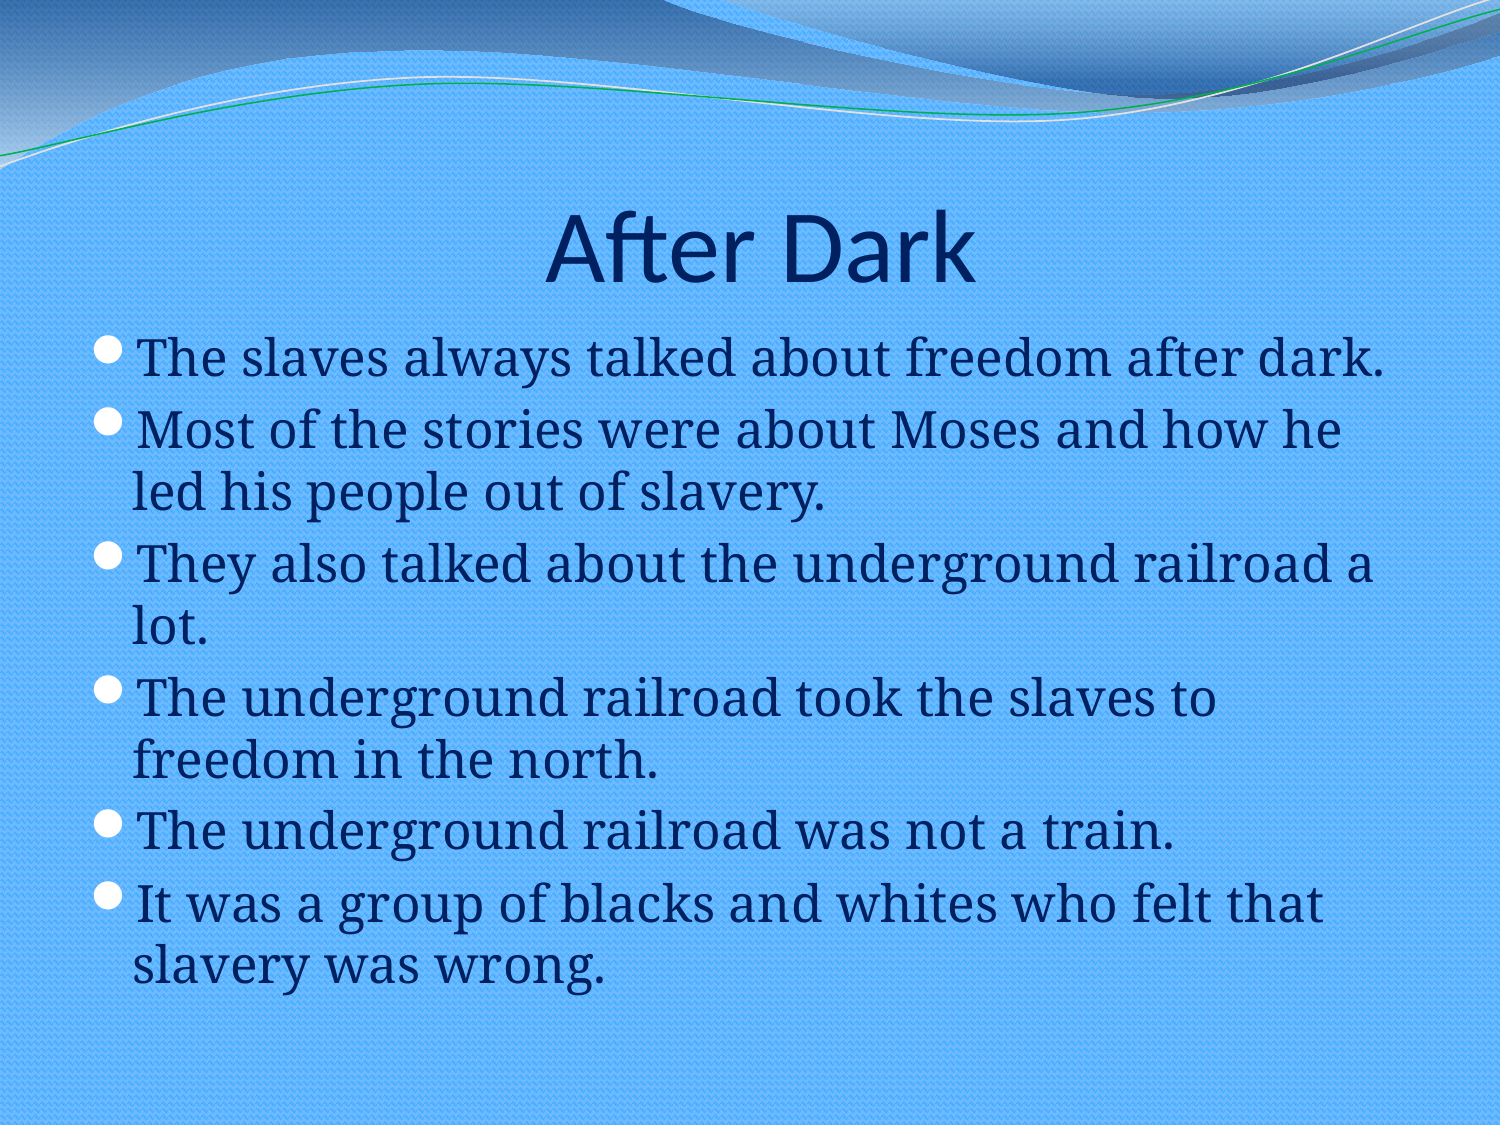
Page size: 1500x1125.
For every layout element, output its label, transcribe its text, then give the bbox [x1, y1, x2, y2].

list The slaves always talked about freedom after dark. Most of the stories were about Moses and how he led his people out of slavery. They also talked about the underground railroad a lot. The underground railroad took the slaves to freedom in the north. The underground railroad was not a train. It was a group of blacks and whites who felt that slavery was wrong. [75, 317, 1425, 1038]
title After Dark [75, 115, 1425, 303]
